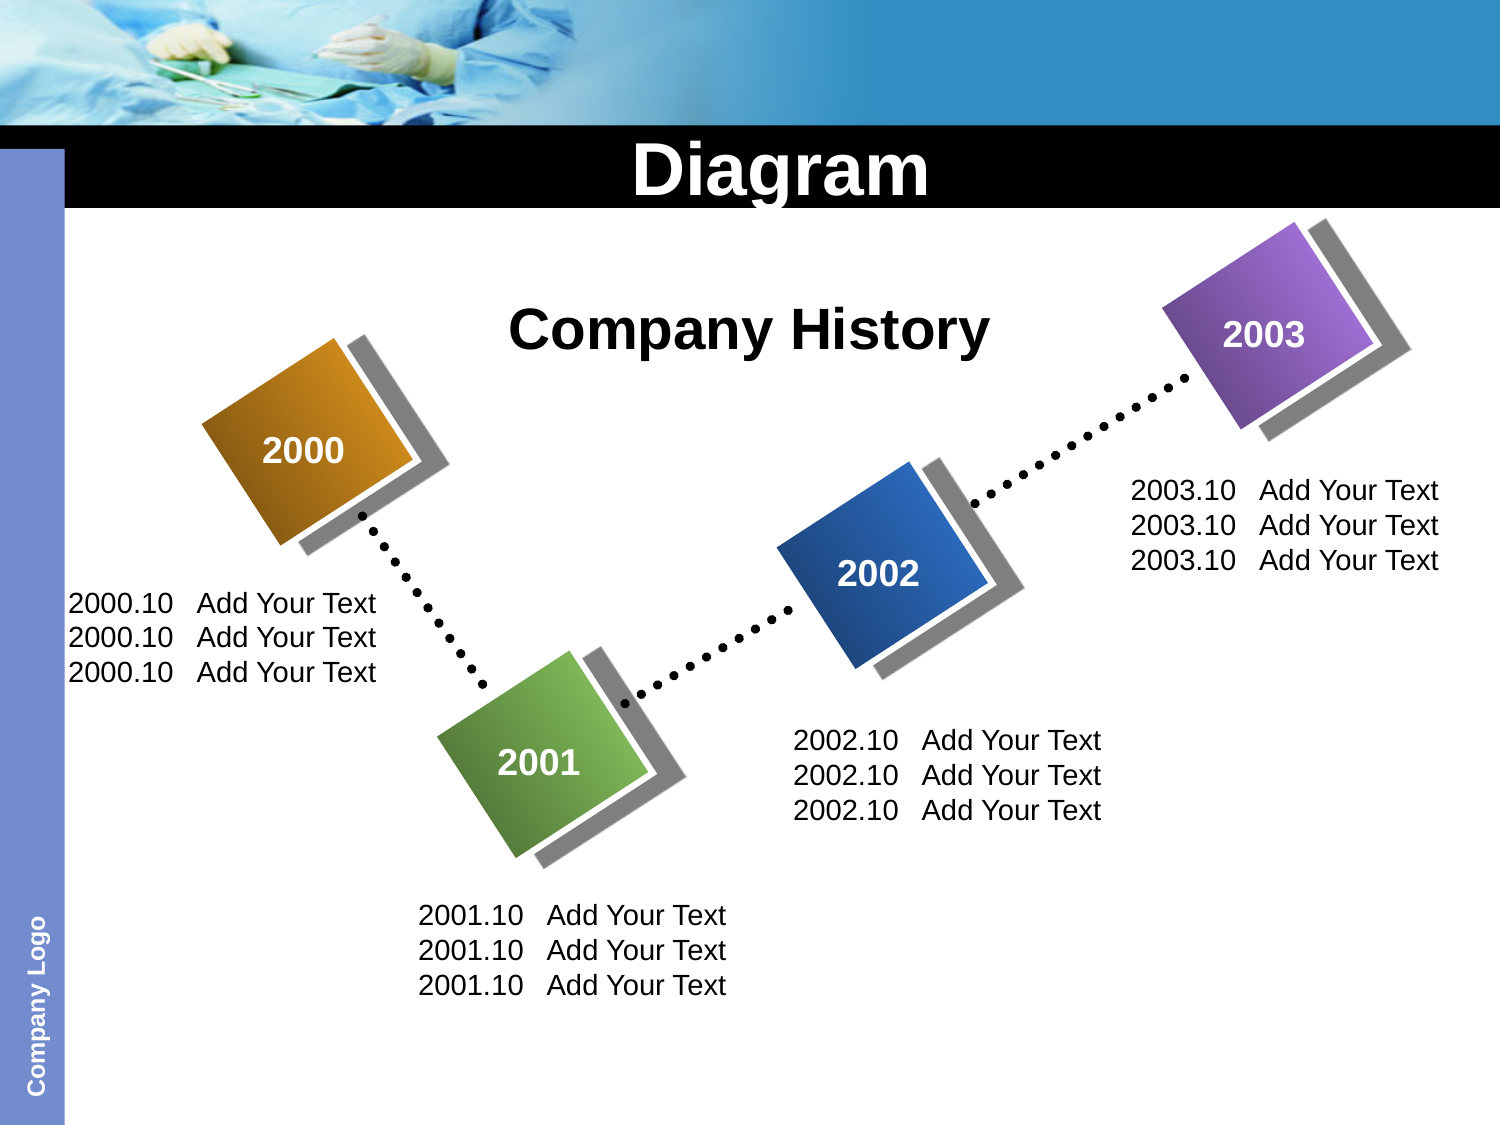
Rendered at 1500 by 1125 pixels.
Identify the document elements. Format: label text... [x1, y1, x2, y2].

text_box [49, 249, 1459, 1009]
picture [0, 0, 1500, 125]
title Diagram [62, 124, 1500, 206]
